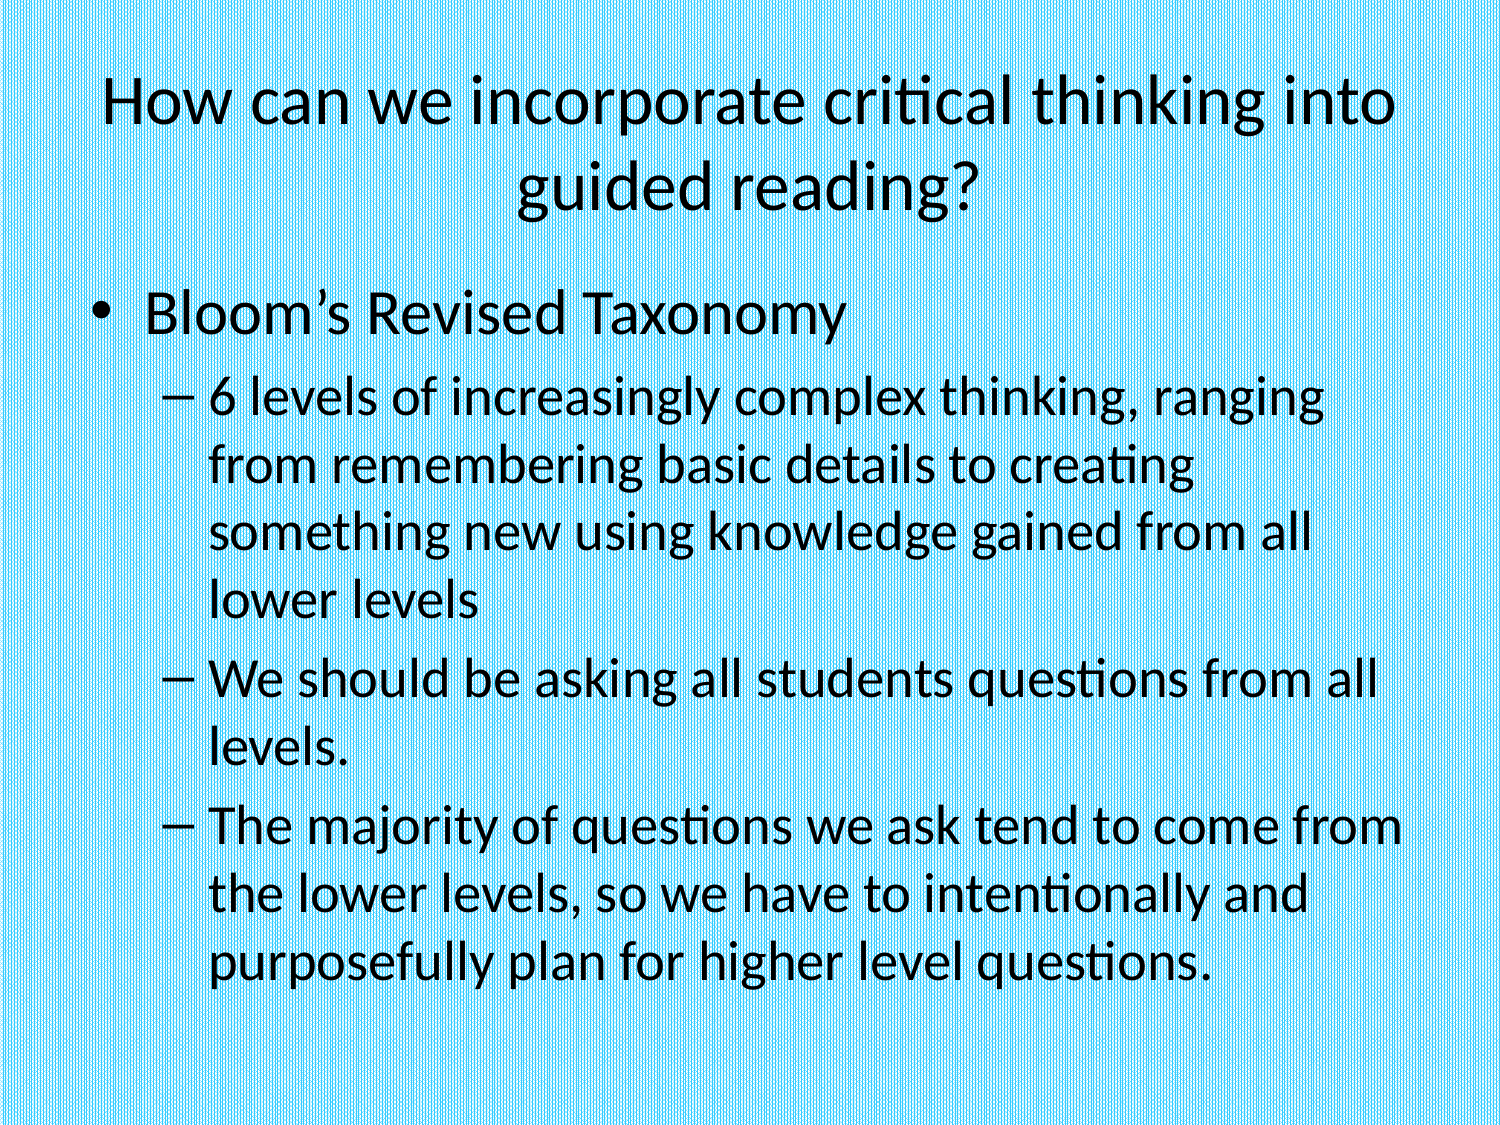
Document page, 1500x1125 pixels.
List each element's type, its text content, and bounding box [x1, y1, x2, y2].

title How can we incorporate critical thinking into guided reading? [75, 45, 1425, 233]
list Bloom’s Revised Taxonomy 6 levels of increasingly complex thinking, ranging from remembering basic details to creating something new using knowledge gained from all lower levels We should be asking all students questions from all levels. The majority of questions we ask tend to come from the lower levels, so we have to intentionally and purposefully plan for higher level questions. [75, 262, 1425, 1005]
